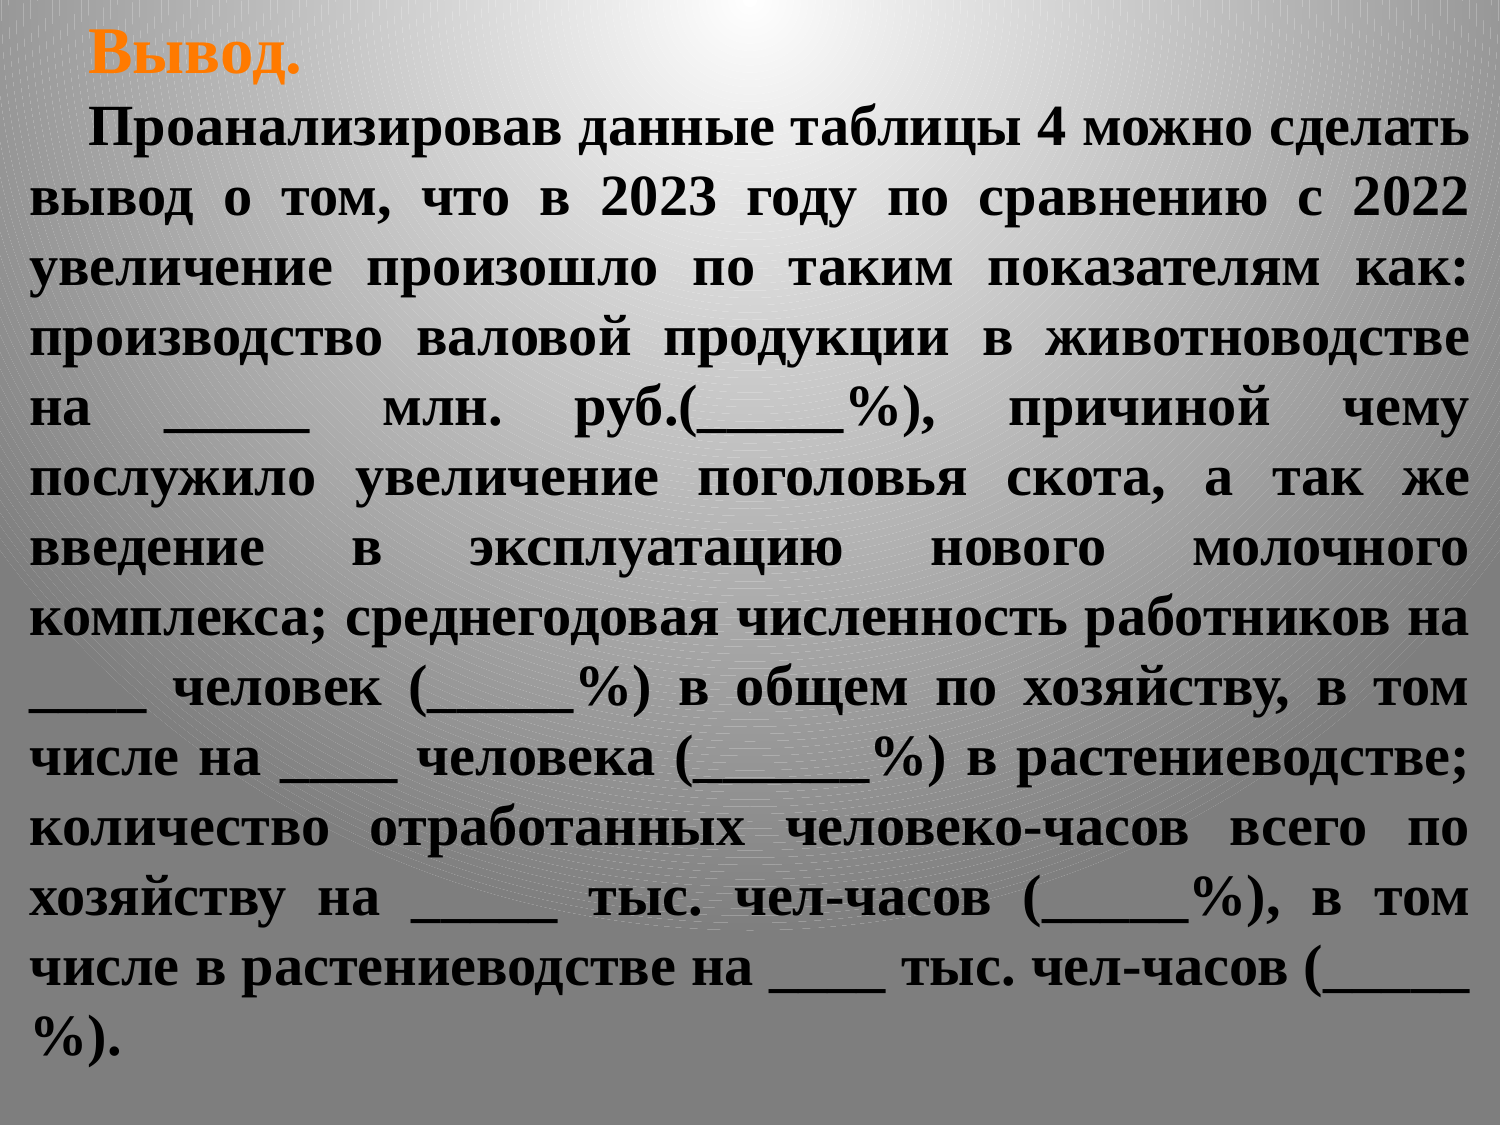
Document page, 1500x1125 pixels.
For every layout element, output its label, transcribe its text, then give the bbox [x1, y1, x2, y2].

text_box Вывод. Проанализировав данные таблицы 4 можно сделать вывод о том, что в 2023 году по сравнению с 2022 увеличение произошло по таким показателям как: производство валовой продукции в животноводстве на _____ млн. руб.(_____%), причиной чему послужило увеличение поголовья скота, а так же введение в эксплуатацию нового молочного комплекса; среднегодовая численность работников на ____ человек (_____%) в общем по хозяйству, в том числе на ____ человека (______%) в растениеводстве; количество отработанных человеко-часов всего по хозяйству на _____ тыс. чел-часов (_____%), в том числе в растениеводстве на ____ тыс. чел-часов (_____%). [14, 0, 1486, 1075]
